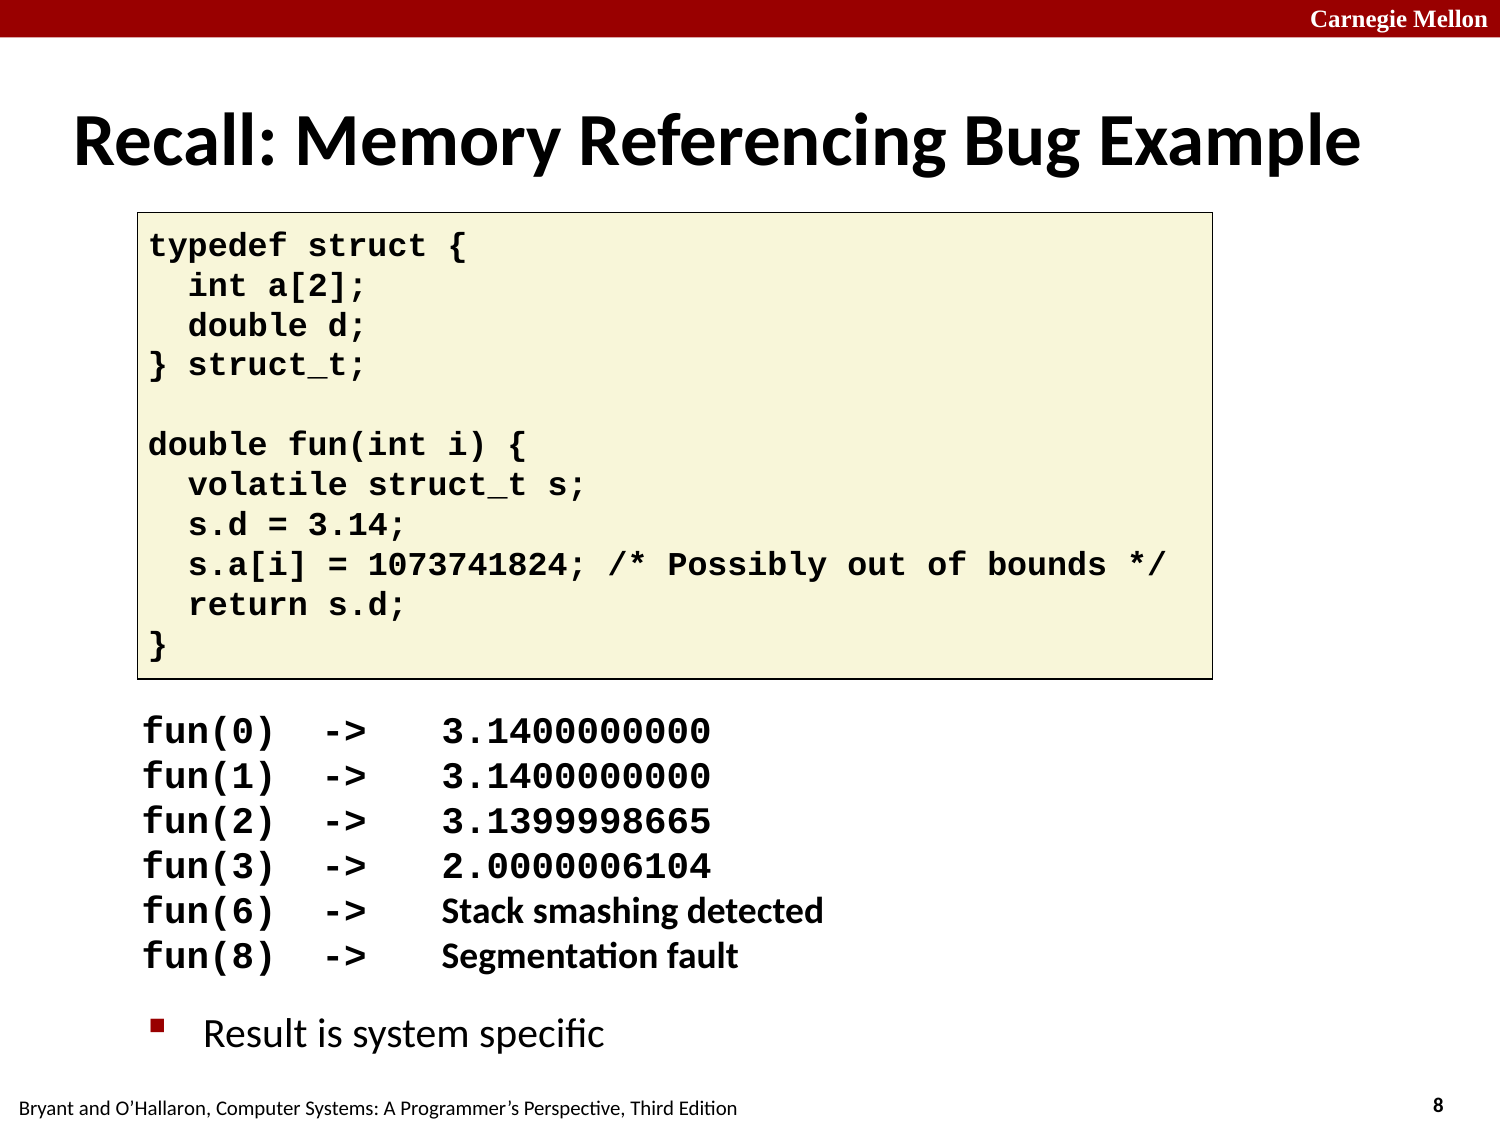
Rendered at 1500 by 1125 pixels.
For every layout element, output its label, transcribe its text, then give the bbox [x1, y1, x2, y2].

text_box fun(0) -> 3.1400000000 fun(1) -> 3.1400000000 fun(2) -> 3.1399998665 fun(3) -> 2.0000006104 fun(6) -> Stack smashing detected fun(8) -> Segmentation fault [135, 699, 1338, 1000]
list Result is system specific [74, 999, 1426, 1093]
title Recall: Memory Referencing Bug Example [58, 8, 1463, 263]
text_box typedef struct { int a[2]; double d; } struct_t; double fun(int i) { volatile struct_t s; s.d = 3.14; s.a[i] = 1073741824; /* Possibly out of bounds */ return s.d; } [137, 212, 1213, 680]
